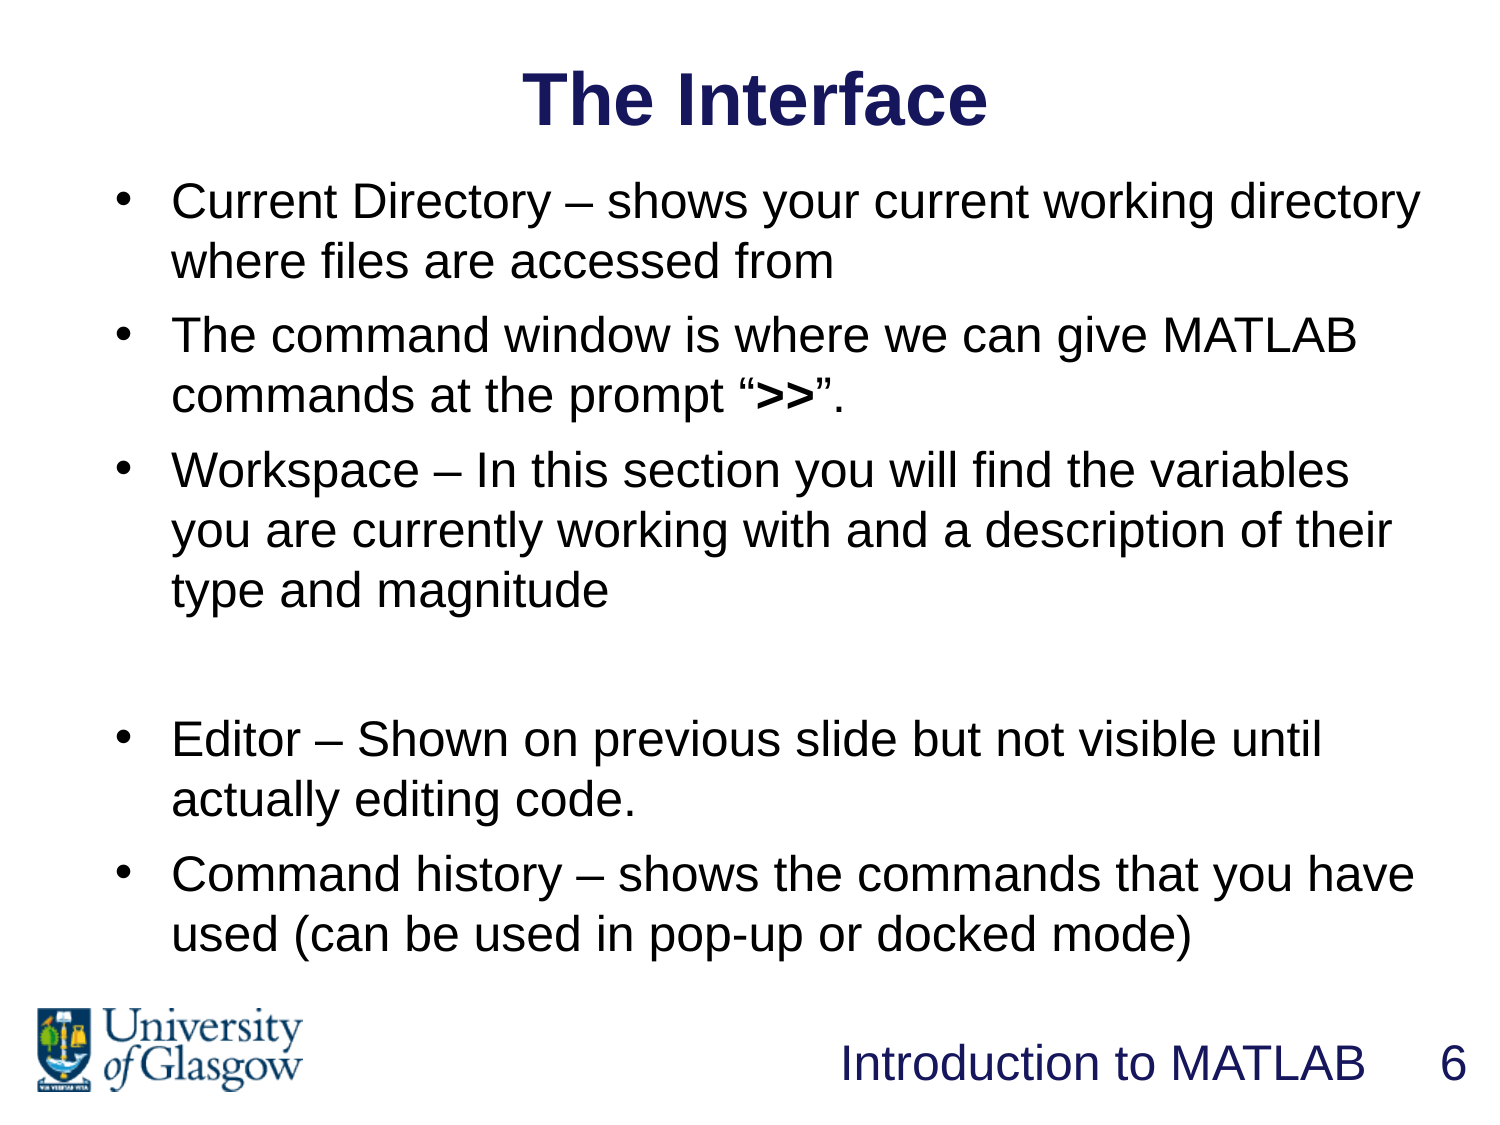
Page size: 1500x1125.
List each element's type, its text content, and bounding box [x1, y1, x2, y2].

text_box Current Directory – shows your current working directory where files are accessed from The command window is where we can give MATLAB commands at the prompt “>>”. Workspace – In this section you will find the variables you are currently working with and a description of their type and magnitude Editor – Shown on previous slide but not visible until actually editing code. Command history – shows the commands that you have used (can be used in pop-up or docked mode) [100, 160, 1451, 733]
picture [37, 1008, 303, 1092]
text_box The Interface [507, 42, 1004, 148]
